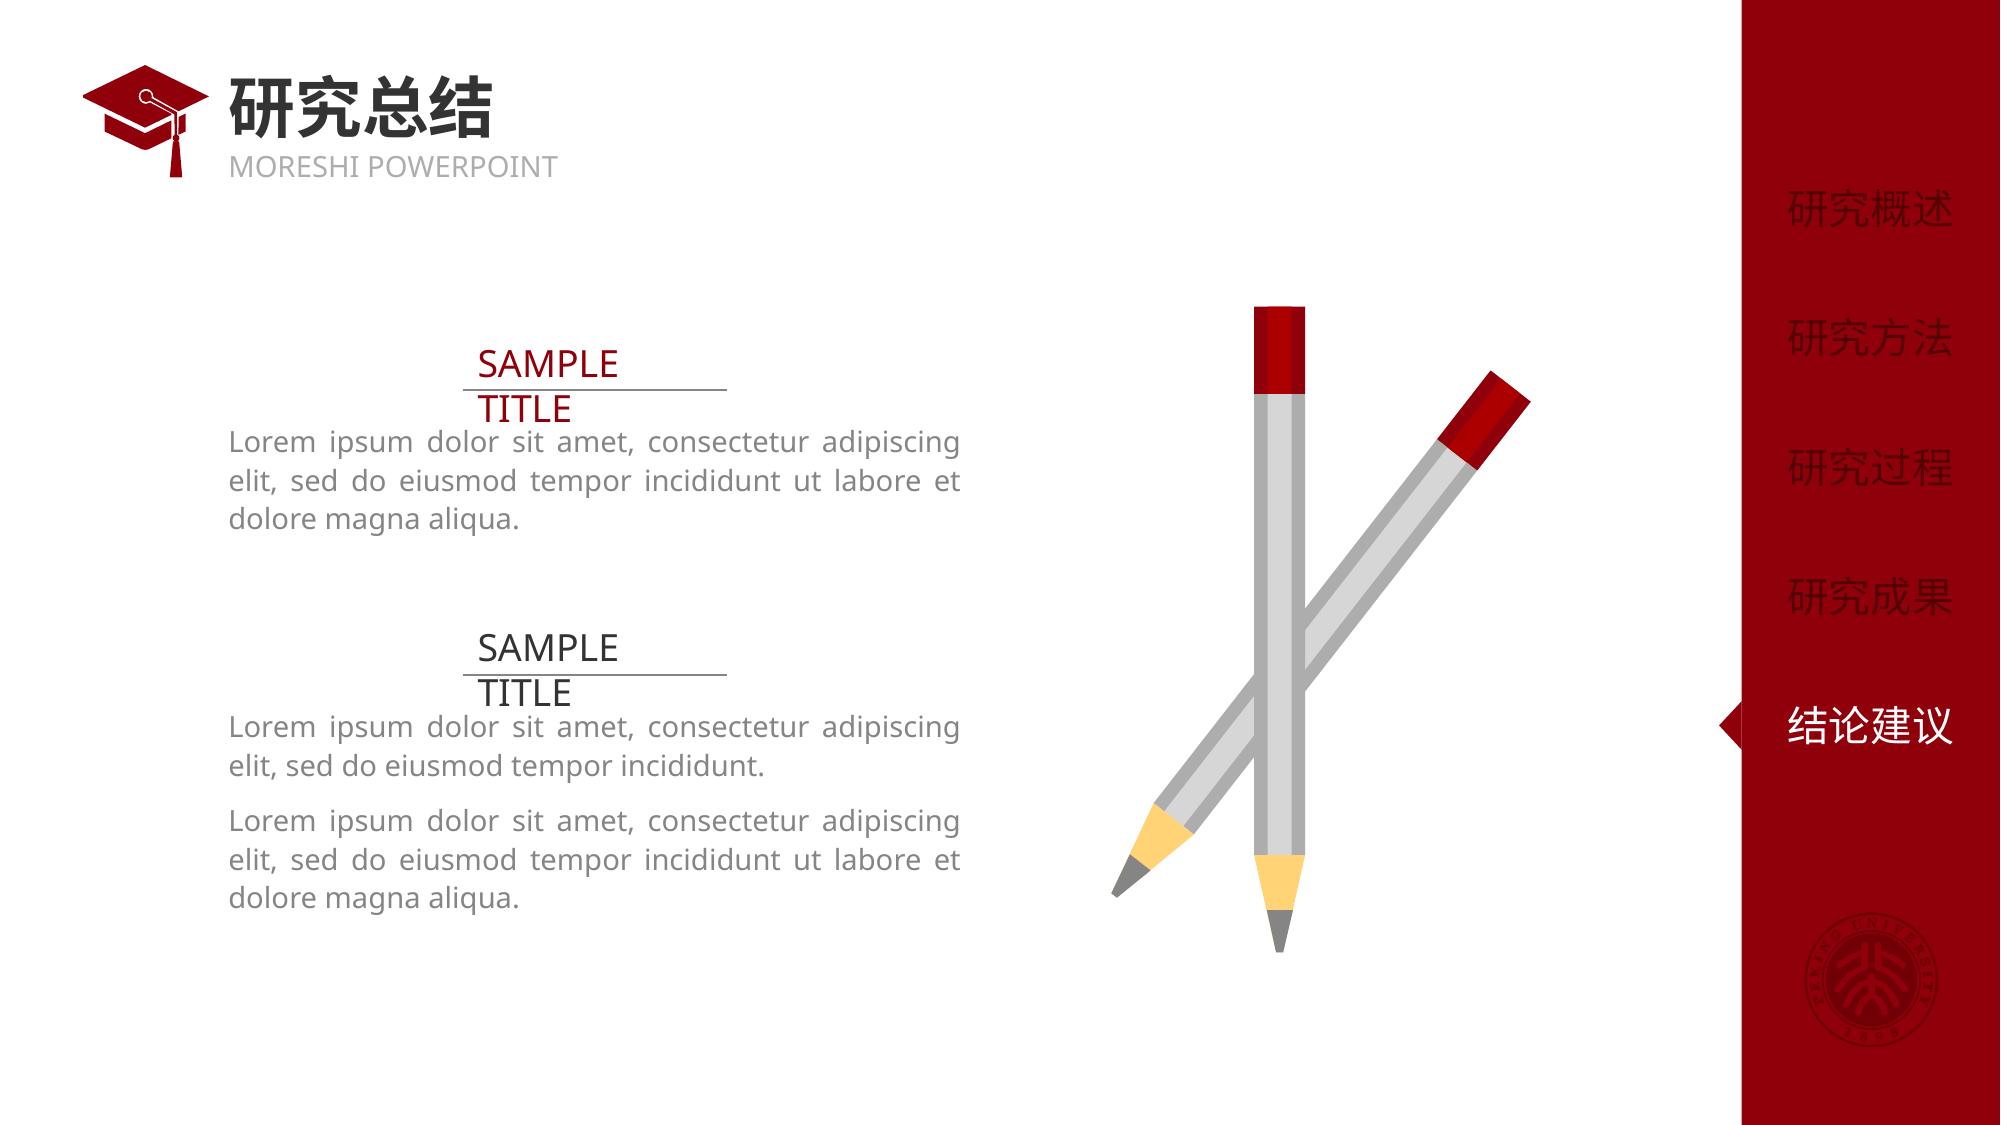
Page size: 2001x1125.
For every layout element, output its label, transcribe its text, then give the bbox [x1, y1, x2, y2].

text_box Lorem ipsum dolor sit amet, consectetur adipiscing elit, sed do eiusmod tempor incididunt. [213, 697, 977, 790]
text_box SAMPLE TITLE [462, 391, 728, 438]
text_box SAMPLE TITLE [462, 675, 728, 722]
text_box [956, 603, 1603, 655]
picture [1804, 912, 1938, 1047]
text_box Lorem ipsum dolor sit amet, consectetur adipiscing elit, sed do eiusmod tempor incididunt ut labore et dolore magna aliqua. [213, 791, 977, 922]
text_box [989, 615, 1636, 667]
text_box Lorem ipsum dolor sit amet, consectetur adipiscing elit, sed do eiusmod tempor incididunt ut labore et dolore magna aliqua. [213, 412, 977, 543]
text_box SAMPLE TITLE [462, 332, 728, 390]
title 研究总结 [213, 55, 1077, 168]
text_box SAMPLE TITLE [462, 617, 728, 674]
